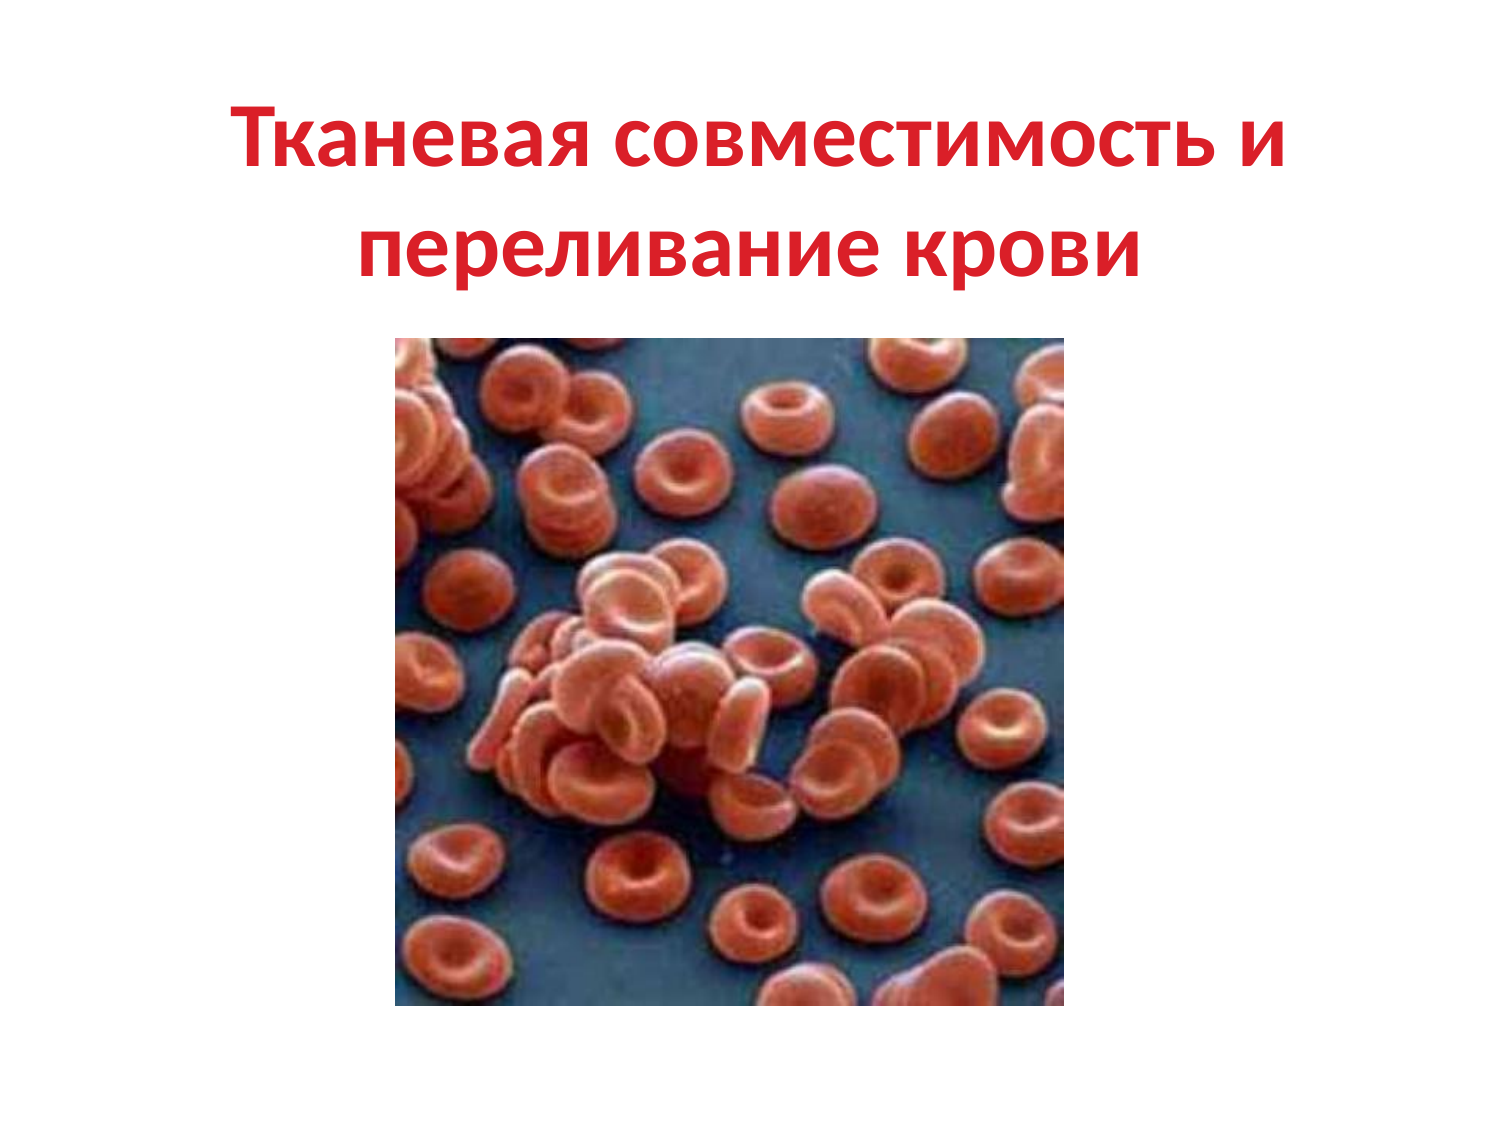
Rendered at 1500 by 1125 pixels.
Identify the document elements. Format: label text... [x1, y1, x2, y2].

title Тканевая совместимость и переливание крови [112, 66, 1388, 303]
picture [395, 337, 1064, 1006]
